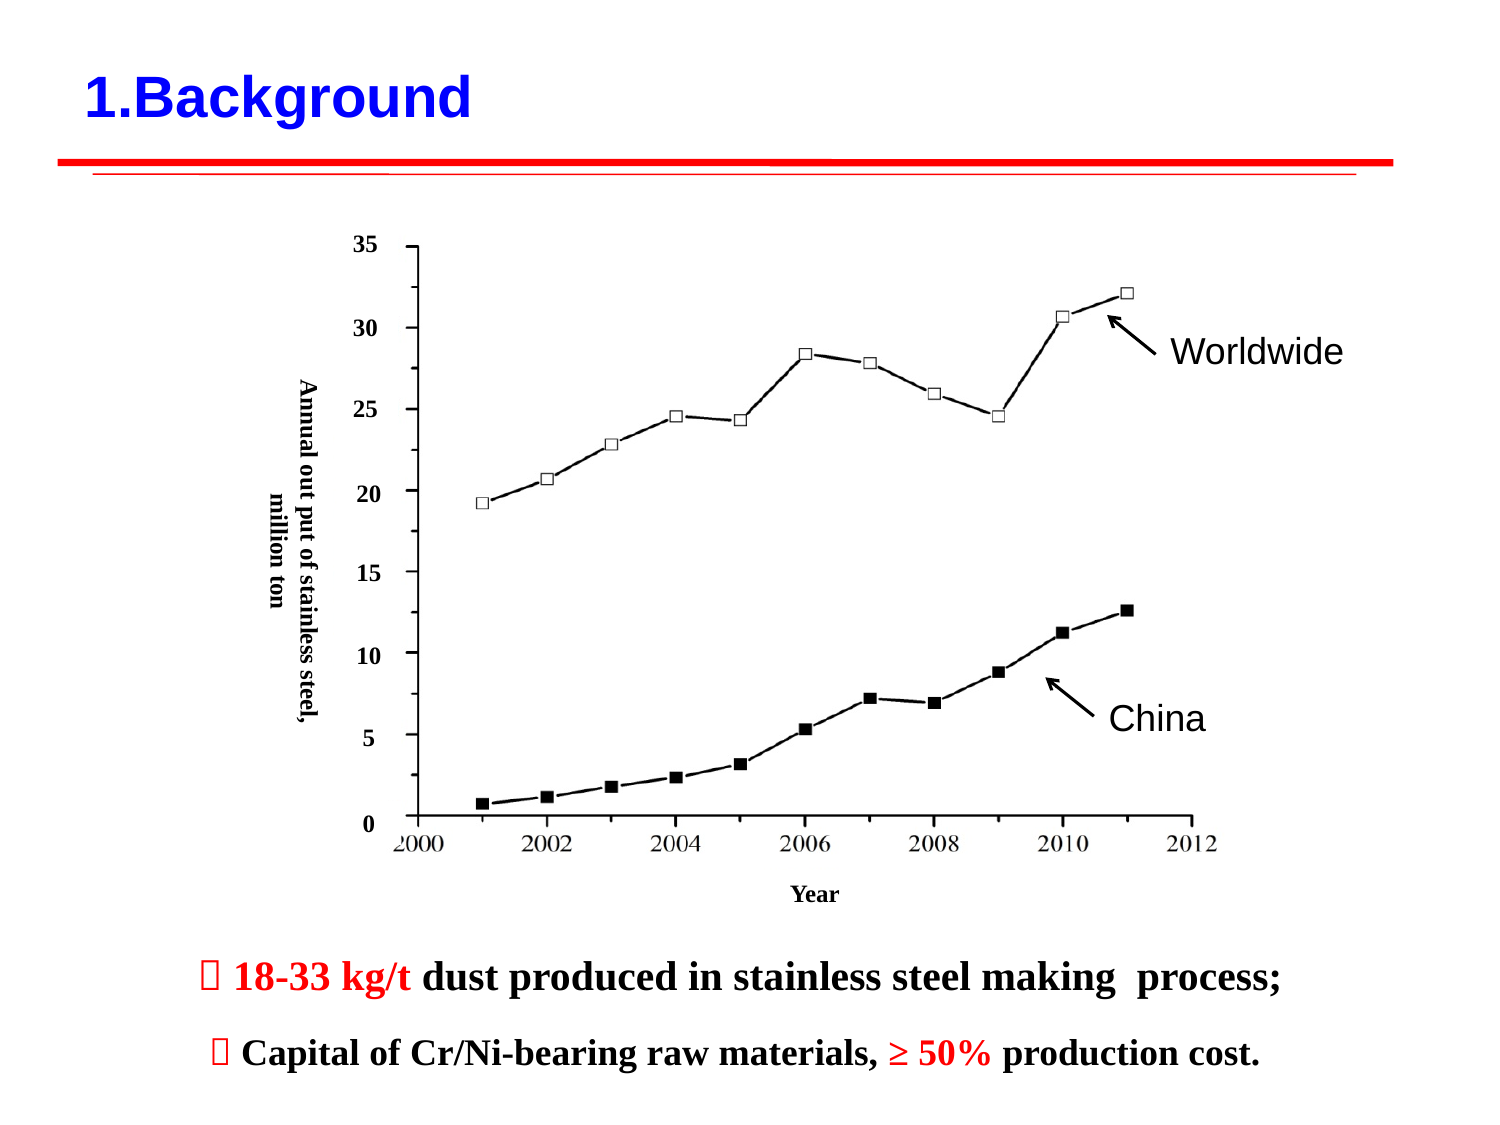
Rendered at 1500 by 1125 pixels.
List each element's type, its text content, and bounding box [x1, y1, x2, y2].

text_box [57, 162, 1394, 175]
text_box 1.Background [70, 51, 1376, 137]
text_box  18-33 kg/t dust produced in stainless steel making process;  Capital of Cr/Ni-bearing raw materials, ≥ 50% production cost. [182, 916, 1306, 1082]
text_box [241, 197, 1400, 916]
